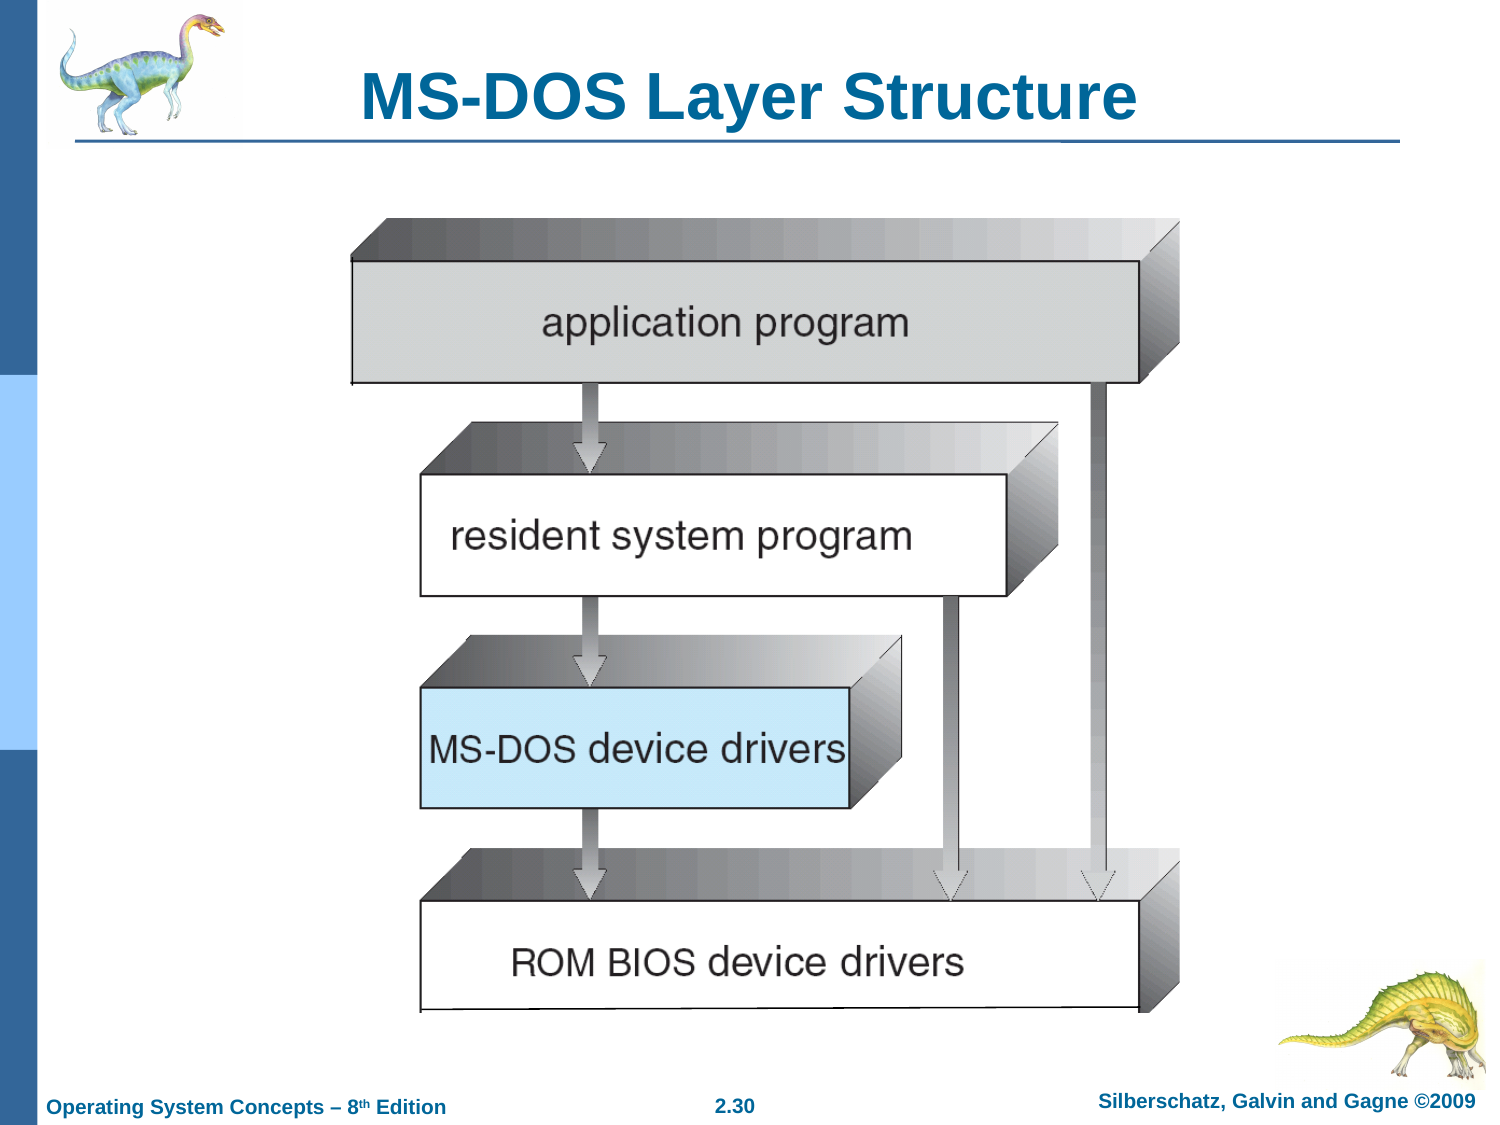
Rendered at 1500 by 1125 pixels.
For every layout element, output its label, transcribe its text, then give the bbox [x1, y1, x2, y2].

picture [46, 0, 243, 149]
title MS-DOS Layer Structure [74, 45, 1426, 141]
picture [1275, 959, 1486, 1090]
picture [350, 217, 1180, 1014]
